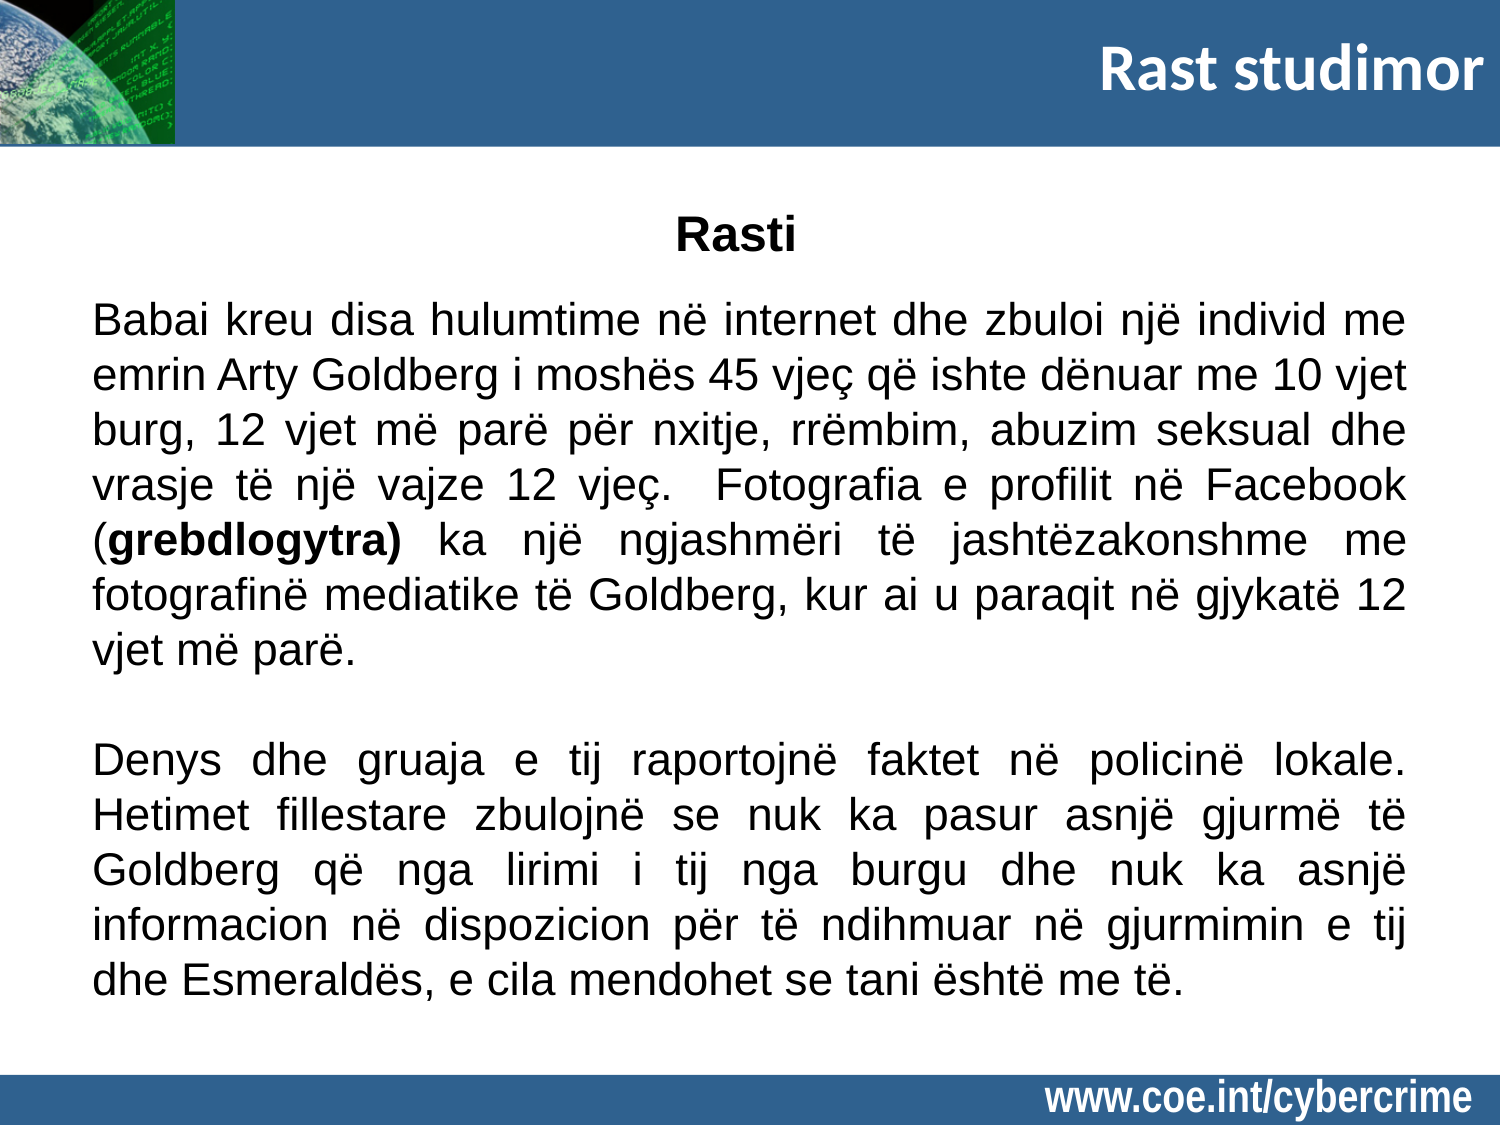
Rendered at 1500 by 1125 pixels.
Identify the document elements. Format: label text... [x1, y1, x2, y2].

picture [0, 0, 175, 144]
text_box Rasti [147, 193, 1135, 269]
text_box www.coe.int/cybercrime [1030, 1059, 1500, 1125]
text_box Rast studimor [177, 0, 1500, 149]
text_box [0, 1073, 1030, 1125]
text_box Babai kreu disa hulumtime në internet dhe zbuloi një individ me emrin Arty Goldberg i moshës 45 vjeç që ishte dënuar me 10 vjet burg, 12 vjet më parë për nxitje, rrëmbim, abuzim seksual dhe vrasje të një vajze 12 vjeç. Fotografia e profilit në Facebook (grebdlogytra) ka një ngjashmëri të jashtëzakonshme me fotografinë mediatike të Goldberg, kur ai u paraqit në gjykatë 12 vjet më parë. Denys dhe gruaja e tij raportojnë faktet në policinë lokale. Hetimet fillestare zbulojnë se nuk ka pasur asnjë gjurmë të Goldberg që nga lirimi i tij nga burgu dhe nuk ka asnjë informacion në dispozicion për të ndihmuar në gjurmimin e tij dhe Esmeraldës, e cila mendohet se tani është me të. [77, 282, 1423, 1013]
